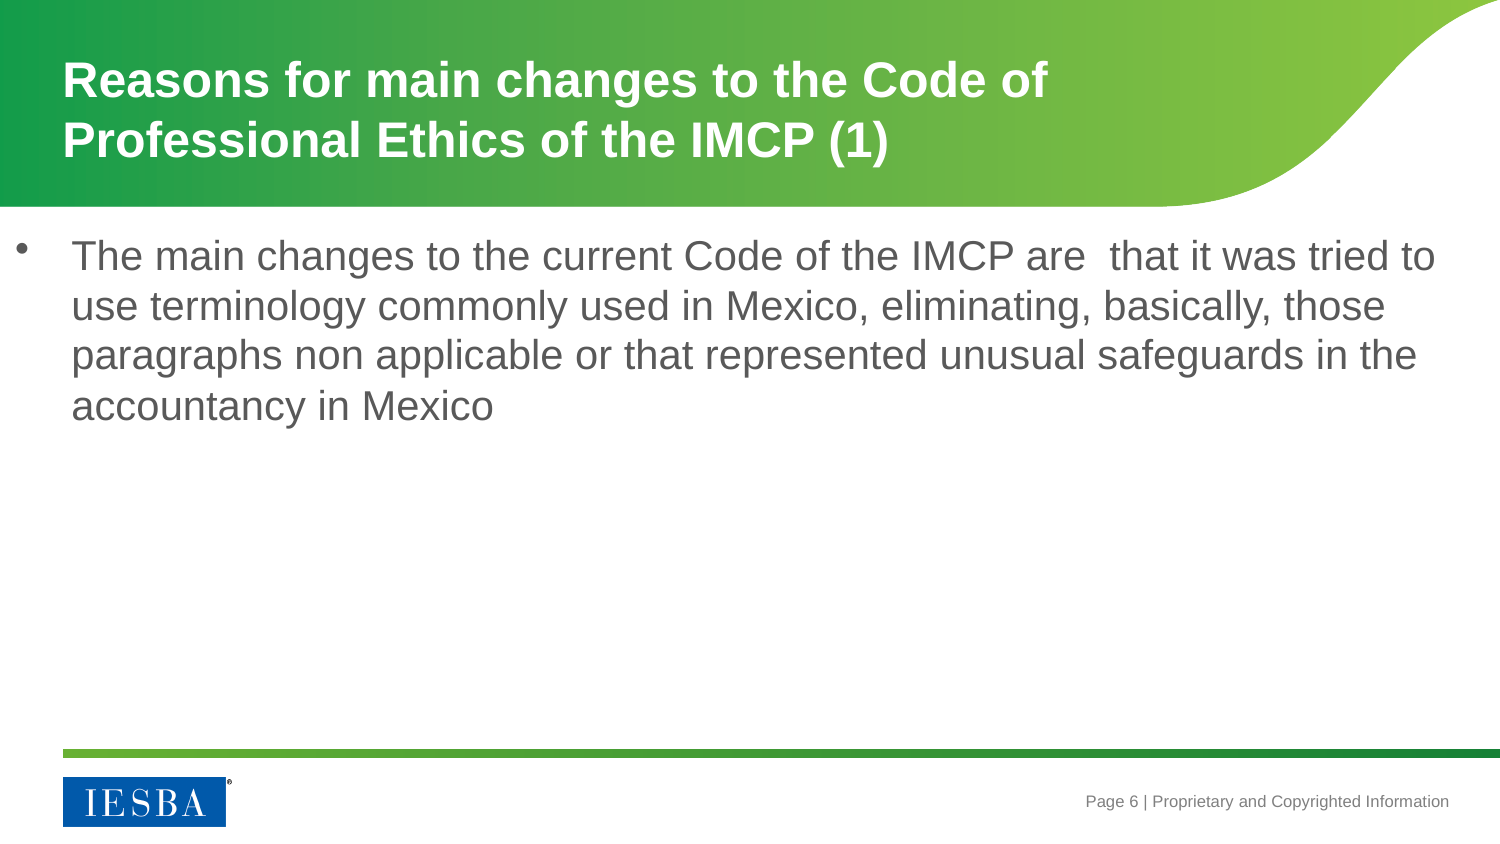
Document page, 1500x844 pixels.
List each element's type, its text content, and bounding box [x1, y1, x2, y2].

title Reasons for main changes to the Code of Professional Ethics of the IMCP (1) [62, 75, 1300, 141]
picture [0, 0, 1500, 207]
picture [63, 777, 232, 827]
list The main changes to the current Code of the IMCP are that it was tried to use terminology commonly used in Mexico, eliminating, basically, those paragraphs non applicable or that represented unusual safeguards in the accountancy in Mexico [0, 220, 1500, 747]
